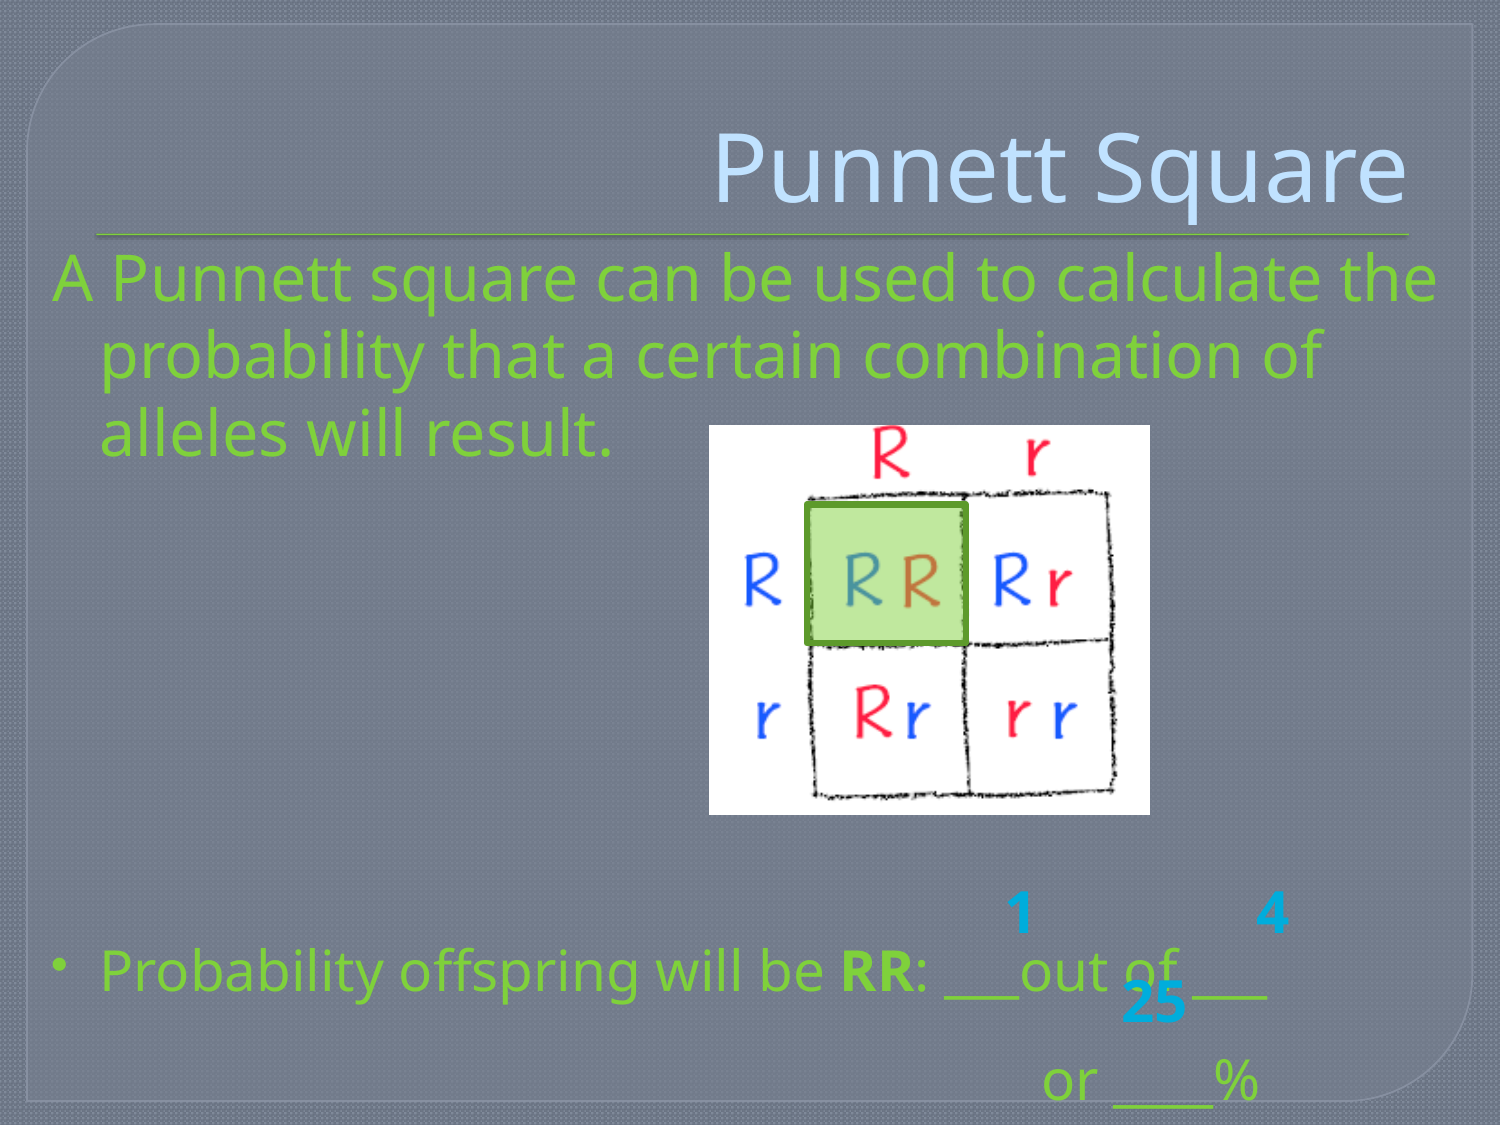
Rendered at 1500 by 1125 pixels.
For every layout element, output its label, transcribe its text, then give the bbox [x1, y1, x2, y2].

title Punnett Square [75, 41, 1425, 229]
list A Punnett square can be used to calculate the probability that a certain combination of alleles will result. Probability offspring will be RR: ___out of ___ or ____% [38, 229, 1500, 1125]
text_box 25 [1106, 956, 1203, 1041]
text_box 1 [989, 868, 1053, 953]
picture [709, 424, 1150, 815]
text_box 4 [1241, 868, 1305, 953]
